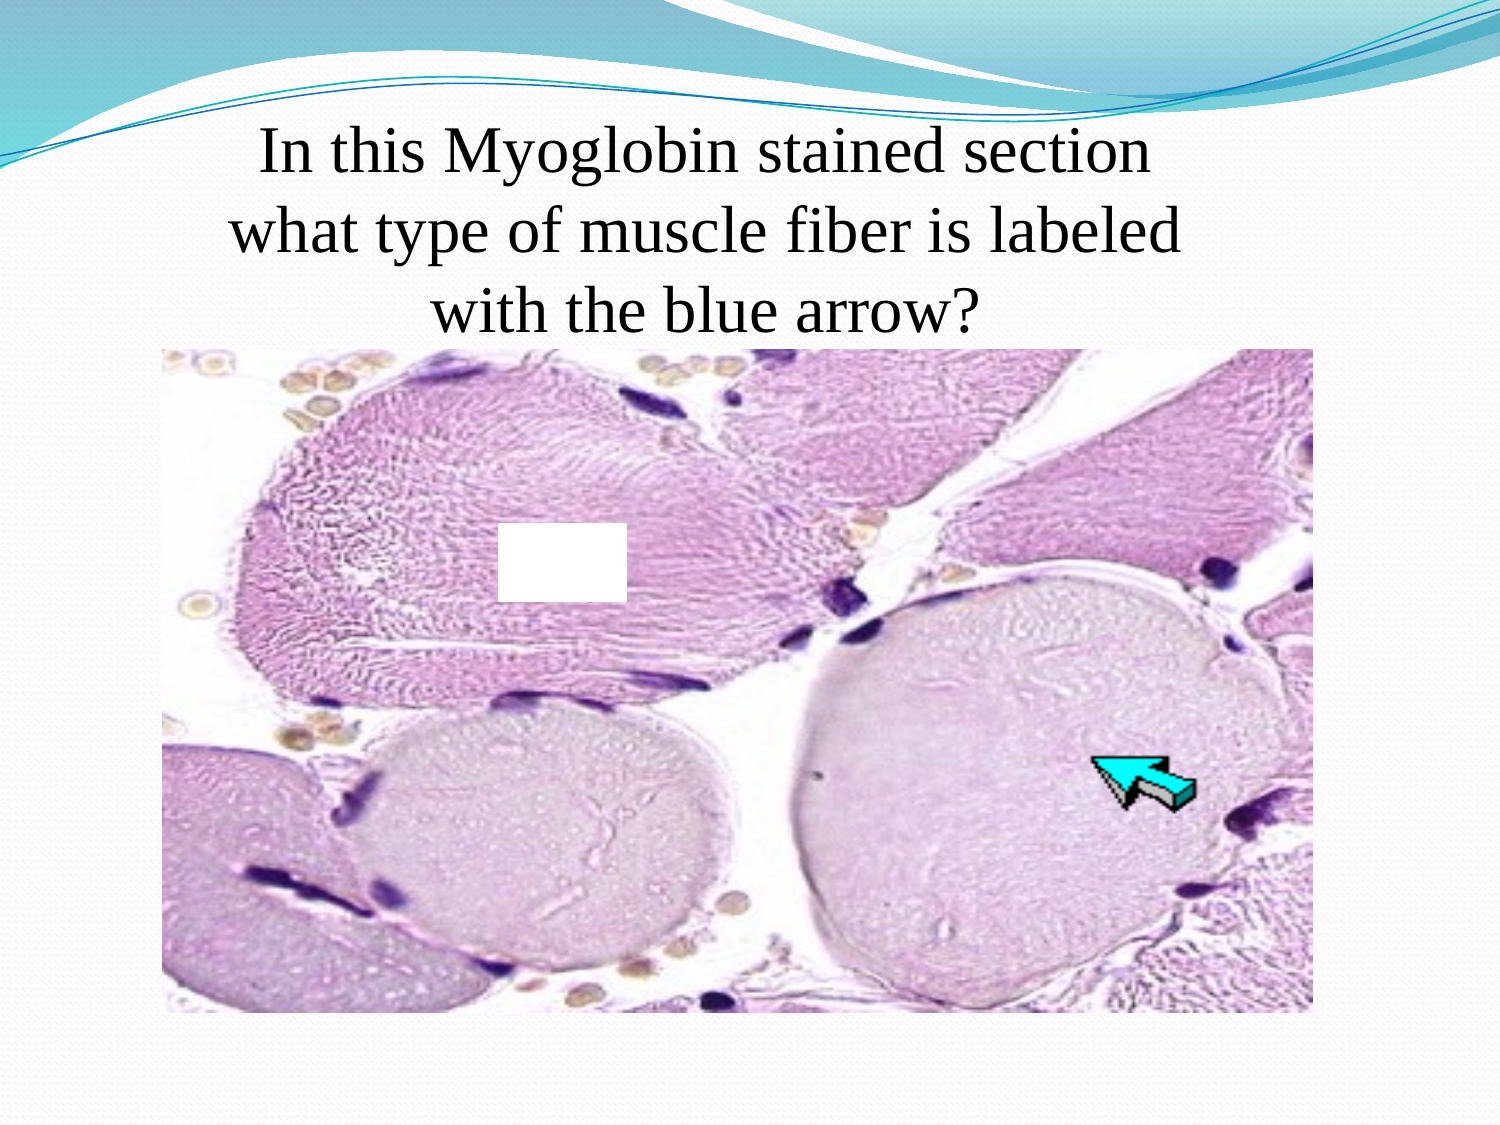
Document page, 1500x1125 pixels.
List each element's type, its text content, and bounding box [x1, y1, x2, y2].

text_box In this Myoglobin stained section what type of muscle fiber is labeled with the blue arrow? [187, 98, 1225, 349]
picture [162, 349, 1313, 1013]
